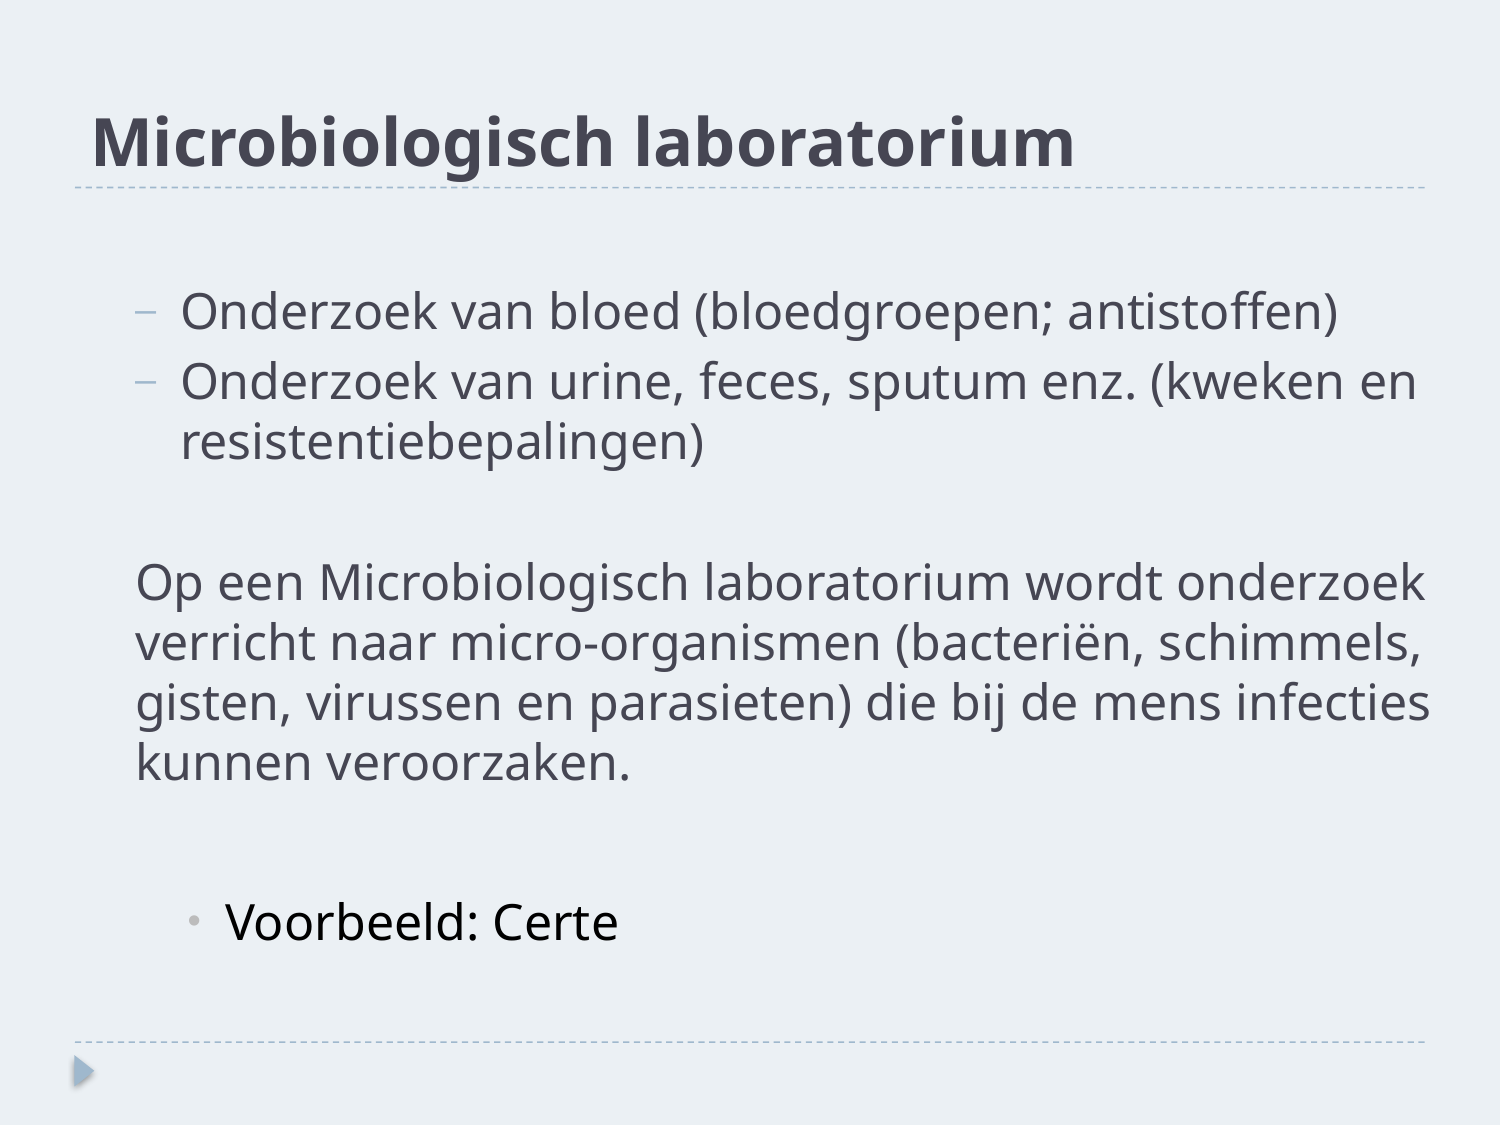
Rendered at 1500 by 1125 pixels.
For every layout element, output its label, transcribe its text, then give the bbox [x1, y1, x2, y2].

list Onderzoek van bloed (bloedgroepen; antistoffen) Onderzoek van urine, feces, sputum enz. (kweken en resistentiebepalingen) Op een Microbiologisch laboratorium wordt onderzoek verricht naar micro-organismen (bacteriën, schimmels, gisten, virussen en parasieten) die bij de mens infecties kunnen veroorzaken. Voorbeeld: Certe [74, 196, 1471, 1036]
title Microbiologisch laboratorium [74, 24, 1426, 188]
